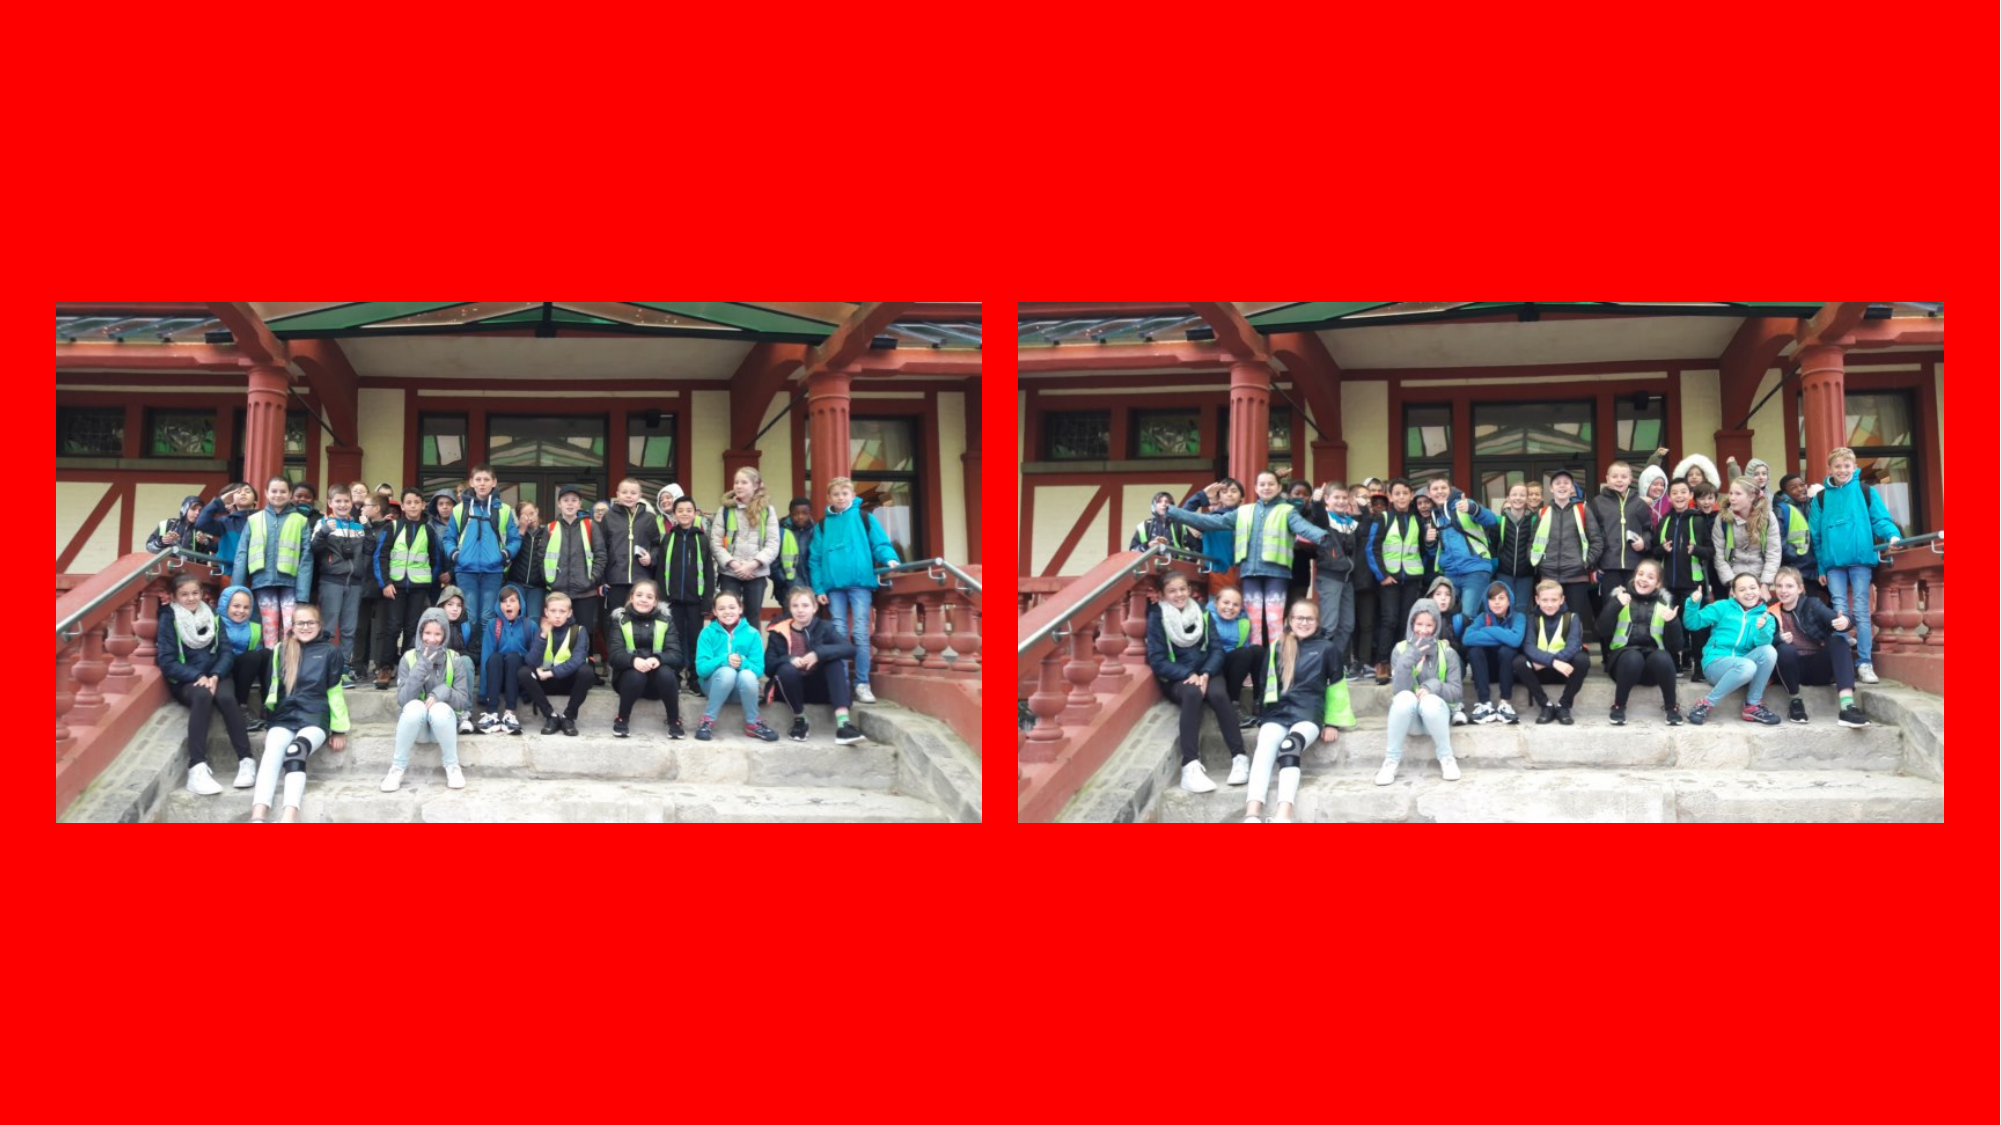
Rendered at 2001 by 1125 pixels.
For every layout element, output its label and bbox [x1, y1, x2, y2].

picture [56, 302, 982, 823]
picture [1018, 302, 1944, 823]
